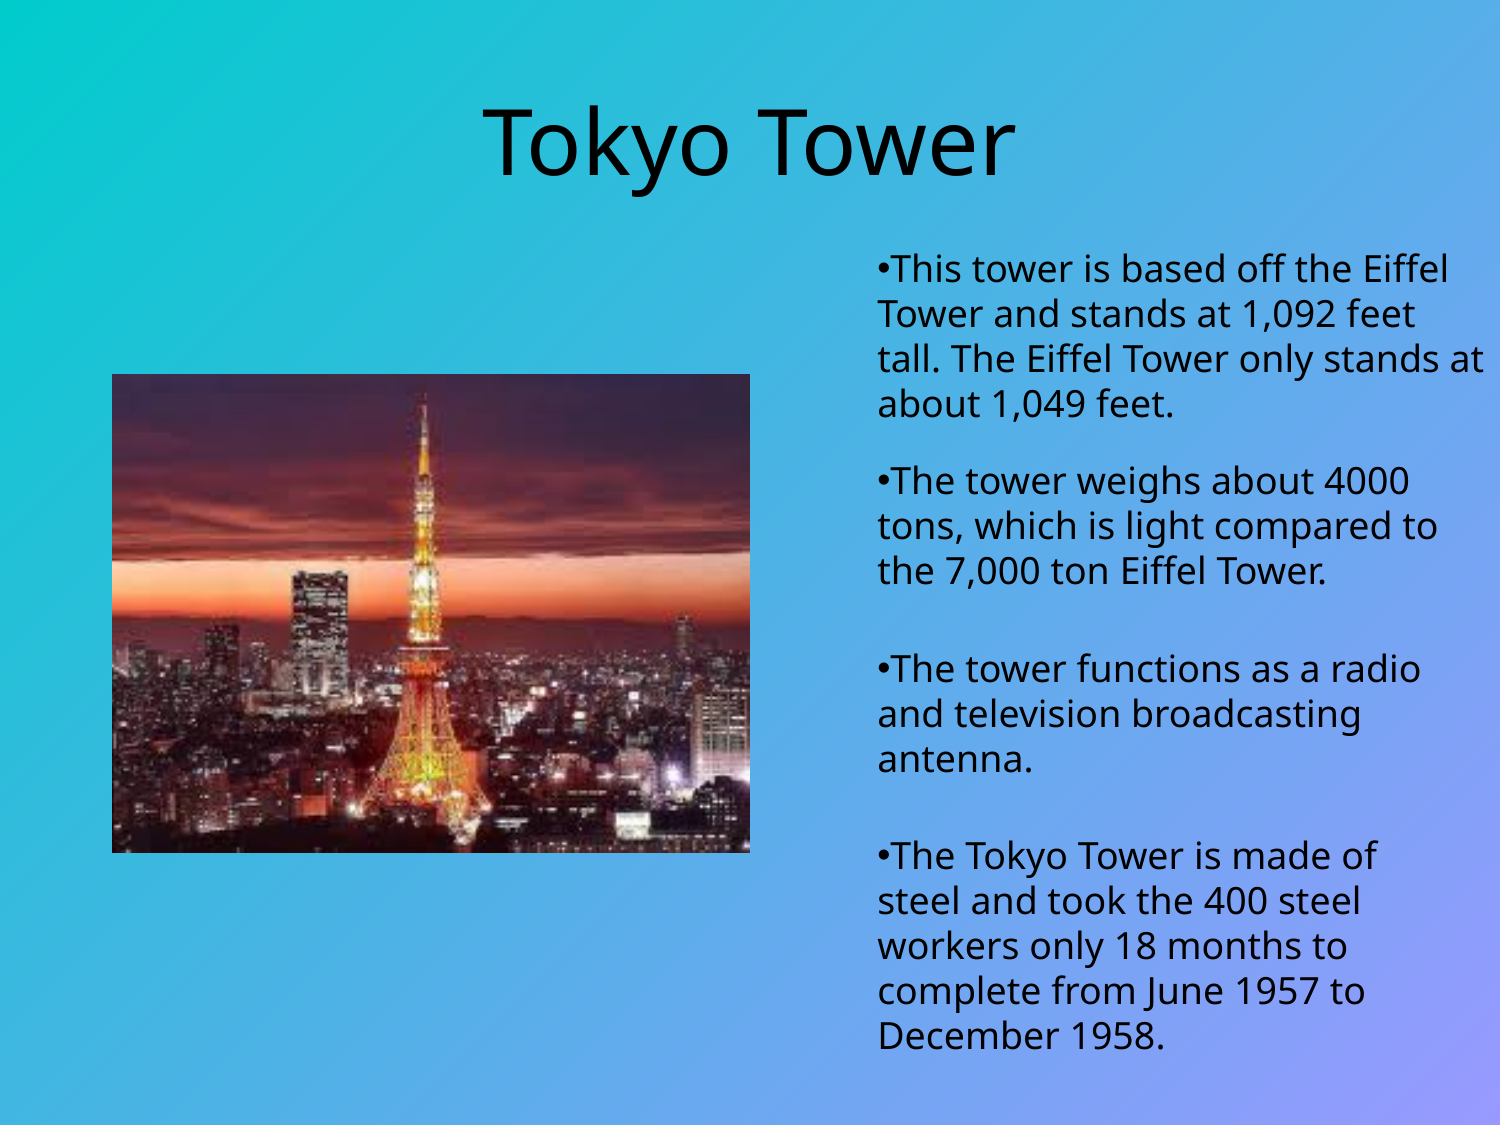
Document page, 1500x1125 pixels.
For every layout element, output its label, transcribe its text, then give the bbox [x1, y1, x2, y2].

text_box The Tokyo Tower is made of steel and took the 400 steel workers only 18 months to complete from June 1957 to December 1958. [862, 824, 1463, 1065]
text_box This tower is based off the Eiffel Tower and stands at 1,092 feet tall. The Eiffel Tower only stands at about 1,049 feet. [862, 237, 1500, 433]
text_box The tower functions as a radio and television broadcasting antenna. [862, 637, 1500, 788]
picture [112, 374, 751, 853]
text_box The tower weighs about 4000 tons, which is light compared to the 7,000 ton Eiffel Tower. [862, 449, 1500, 600]
title Tokyo Tower [75, 45, 1425, 233]
